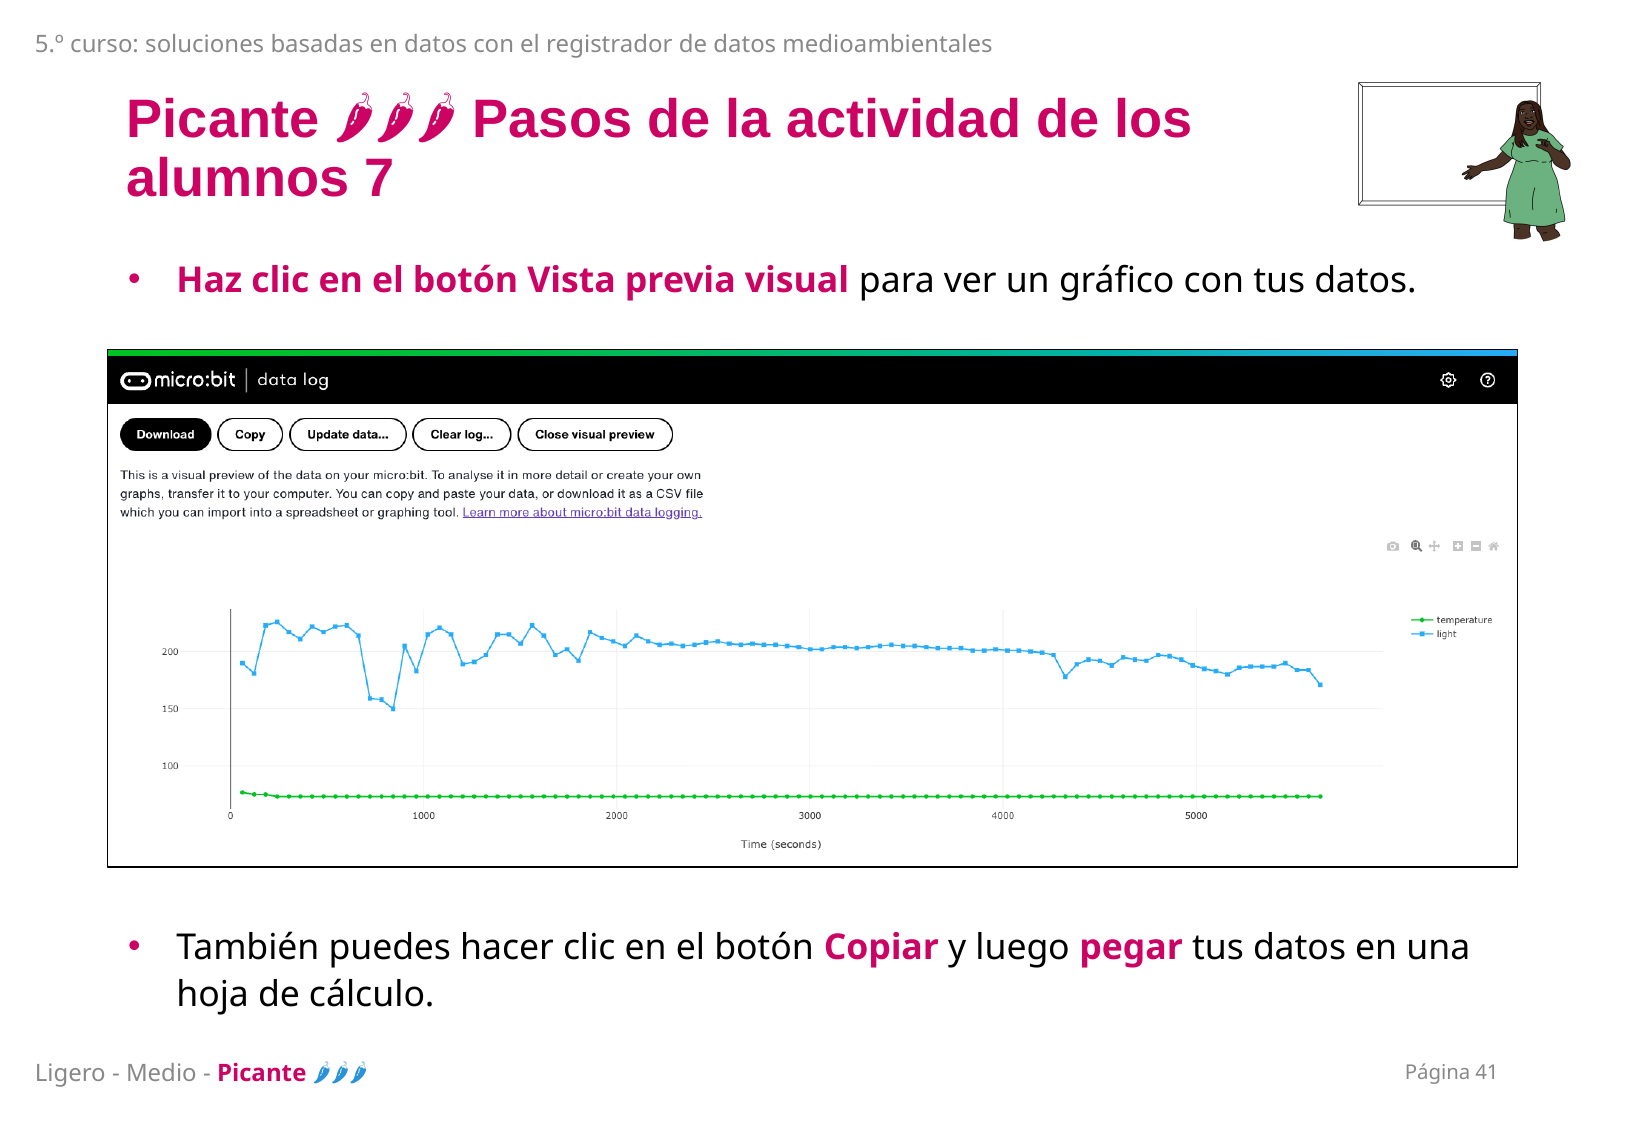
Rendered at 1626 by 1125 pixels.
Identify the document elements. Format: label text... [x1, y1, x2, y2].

text_box Ligero - Medio - Picante 🌶️🌶️🌶️ [19, 1042, 623, 1103]
picture [107, 350, 1518, 867]
list Haz clic en el botón Vista previa visual para ver un gráfico con tus datos. También puedes hacer clic en el botón Copiar y luego pegar tus datos en una hoja de cálculo. [111, 876, 1514, 1034]
list Haz clic en el botón Vista previa visual para ver un gráfico con tus datos. También puedes hacer clic en el botón Copiar y luego pegar tus datos en una hoja de cálculo. [111, 244, 1514, 348]
slide_number Página 41 [1147, 1042, 1514, 1103]
title Picante 🌶️🌶️🌶️ Pasos de la actividad de los alumnos 7 [111, 74, 1338, 225]
picture [1343, 62, 1579, 258]
